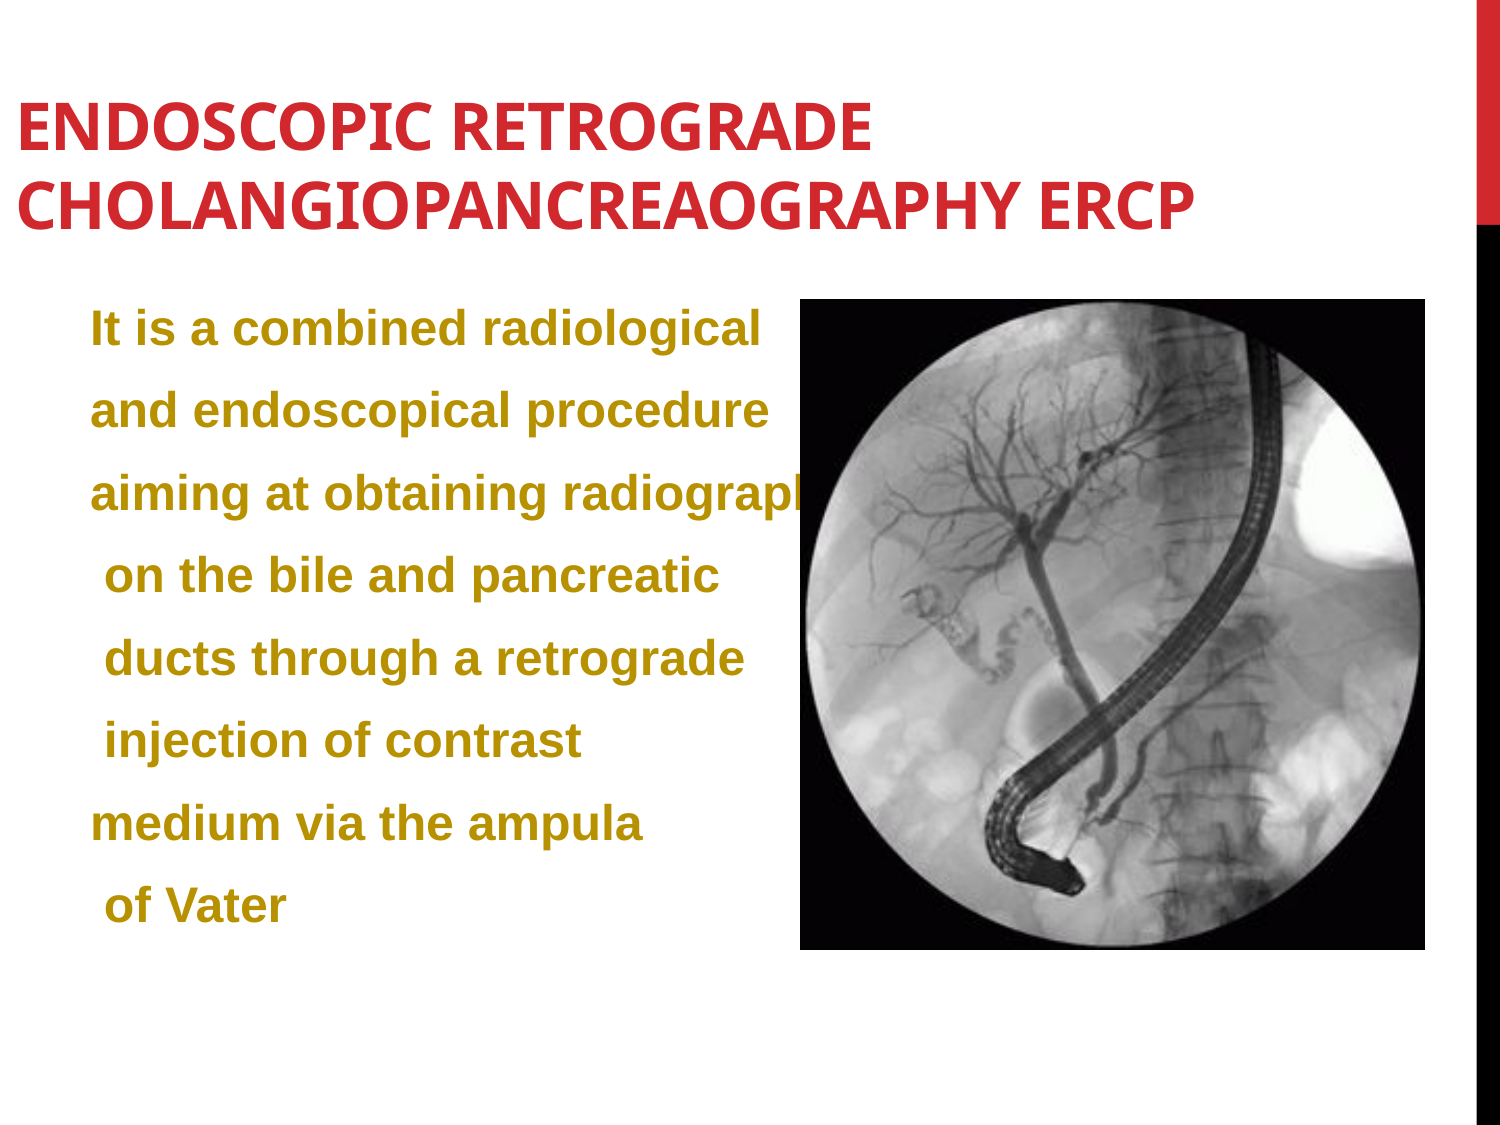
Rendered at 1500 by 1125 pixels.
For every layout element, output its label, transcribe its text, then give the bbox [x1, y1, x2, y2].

title Endoscopic retrograde cholangiopancreaography ERCP [0, 75, 1500, 250]
picture [799, 299, 1426, 951]
list It is a combined radiological and endoscopical procedure aiming at obtaining radiographs on the bile and pancreatic ducts through a retrograde injection of contrast medium via the ampula of Vater [75, 287, 1325, 1005]
